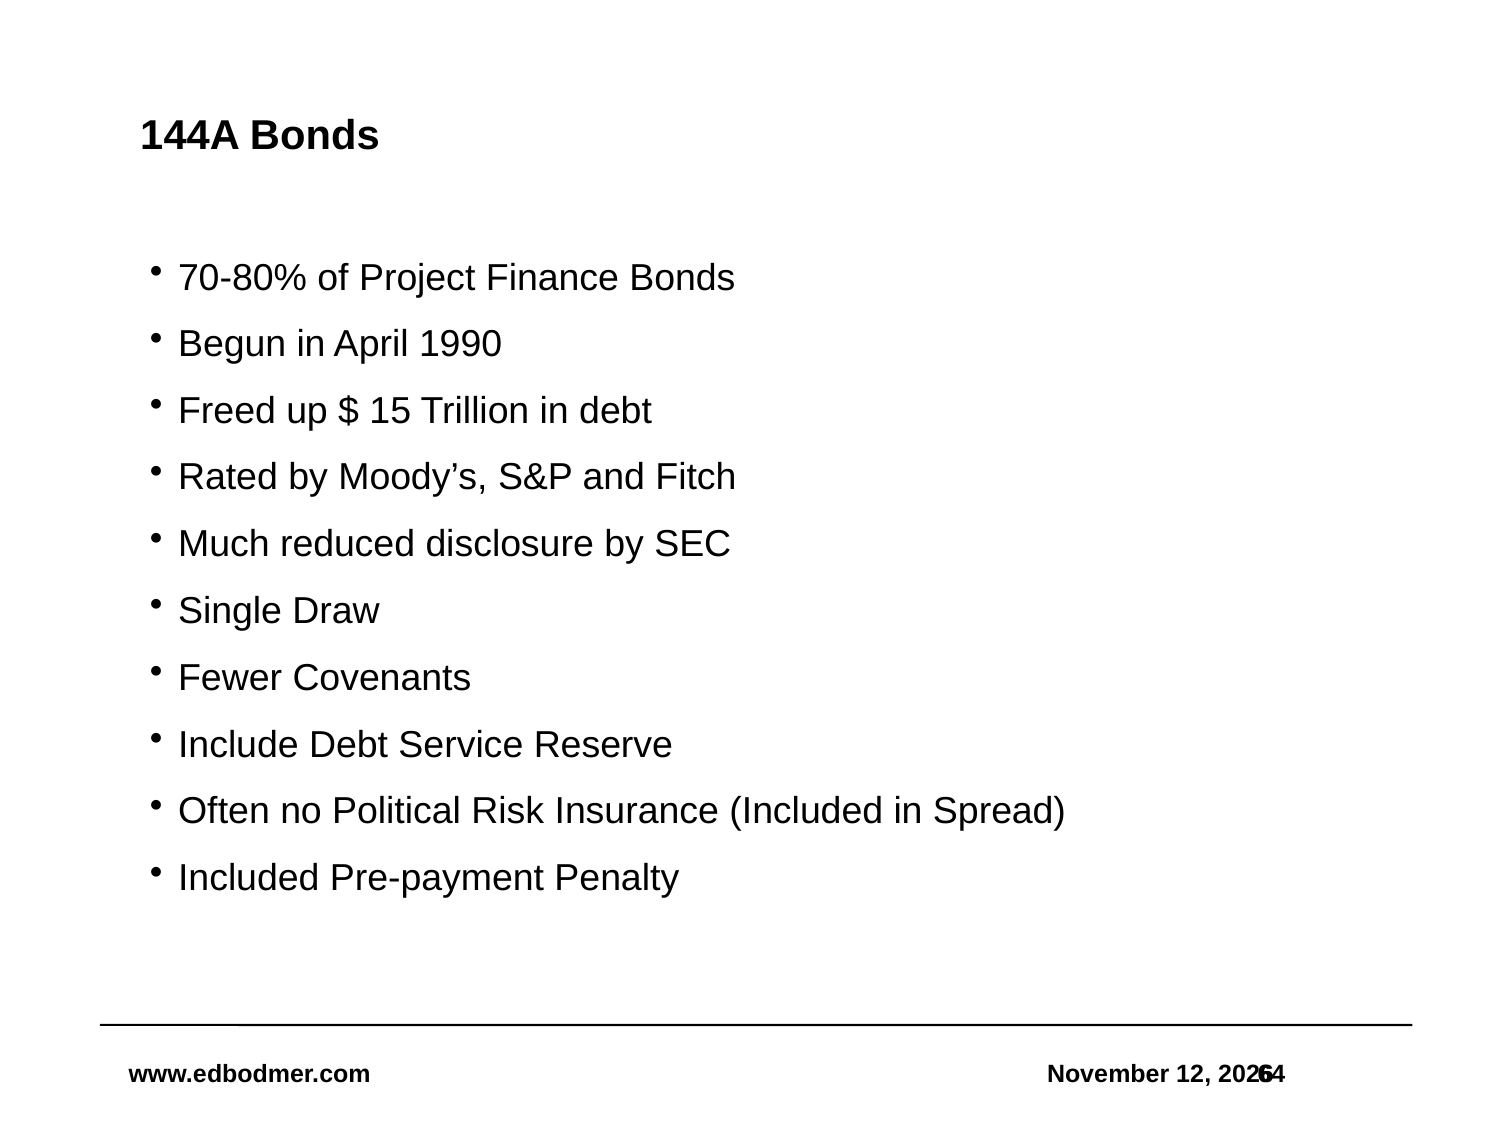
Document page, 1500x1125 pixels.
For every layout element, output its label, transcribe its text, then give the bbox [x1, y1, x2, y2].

title 144A Bonds [124, 99, 1288, 226]
list 70-80% of Project Finance Bonds Begun in April 1990 Freed up $ 15 Trillion in debt Rated by Moody’s, S&P and Fitch Much reduced disclosure by SEC Single Draw Fewer Covenants Include Debt Service Reserve Often no Political Risk Insurance (Included in Spread) Included Pre-payment Penalty [124, 249, 1376, 1001]
